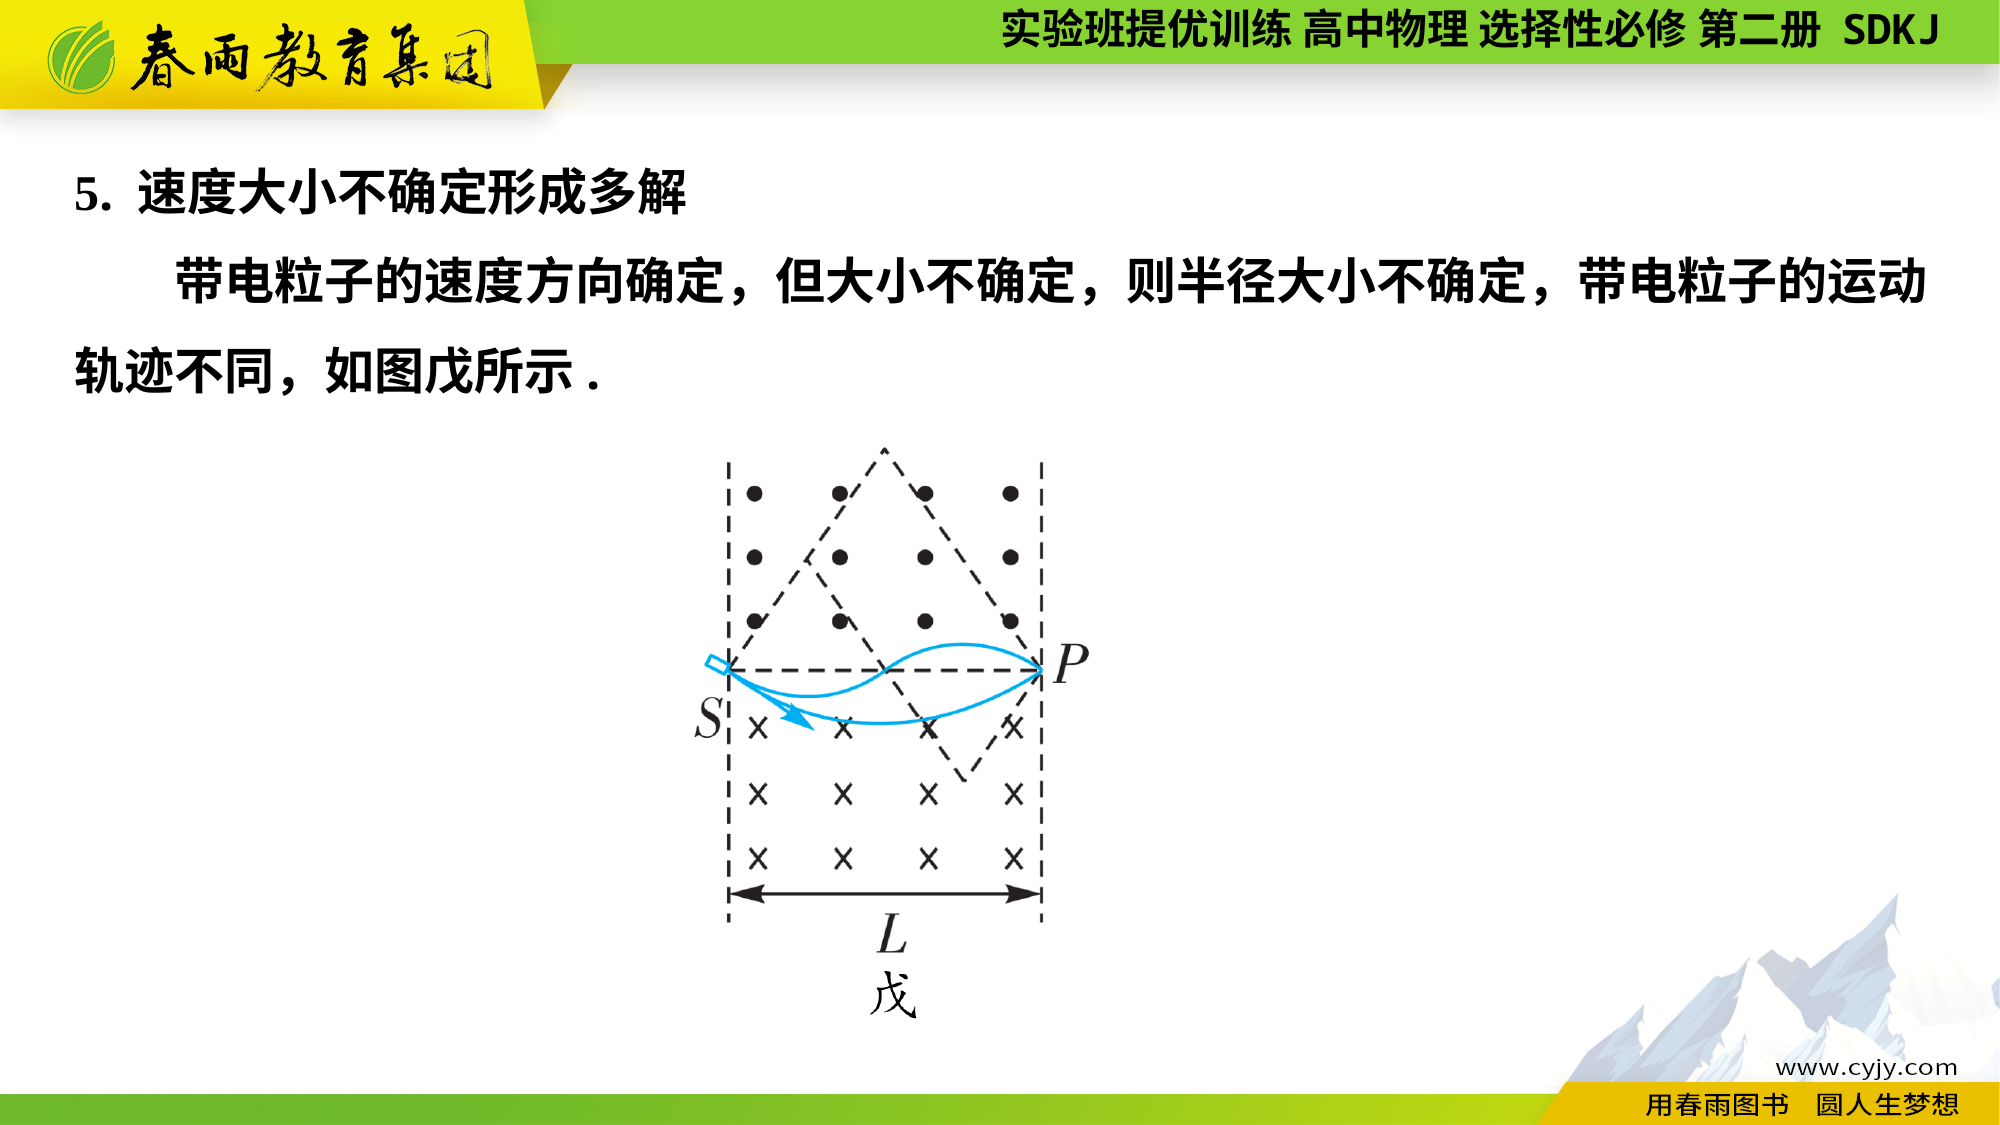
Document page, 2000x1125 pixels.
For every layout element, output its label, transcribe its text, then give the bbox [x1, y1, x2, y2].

picture [0, 0, 2000, 1125]
list 5. 速度大小不确定形成多解 带电粒子的速度方向确定，但大小不确定，则半径大小不确定，带电粒子的运动轨迹不同，如图戊所示. [59, 122, 1944, 399]
